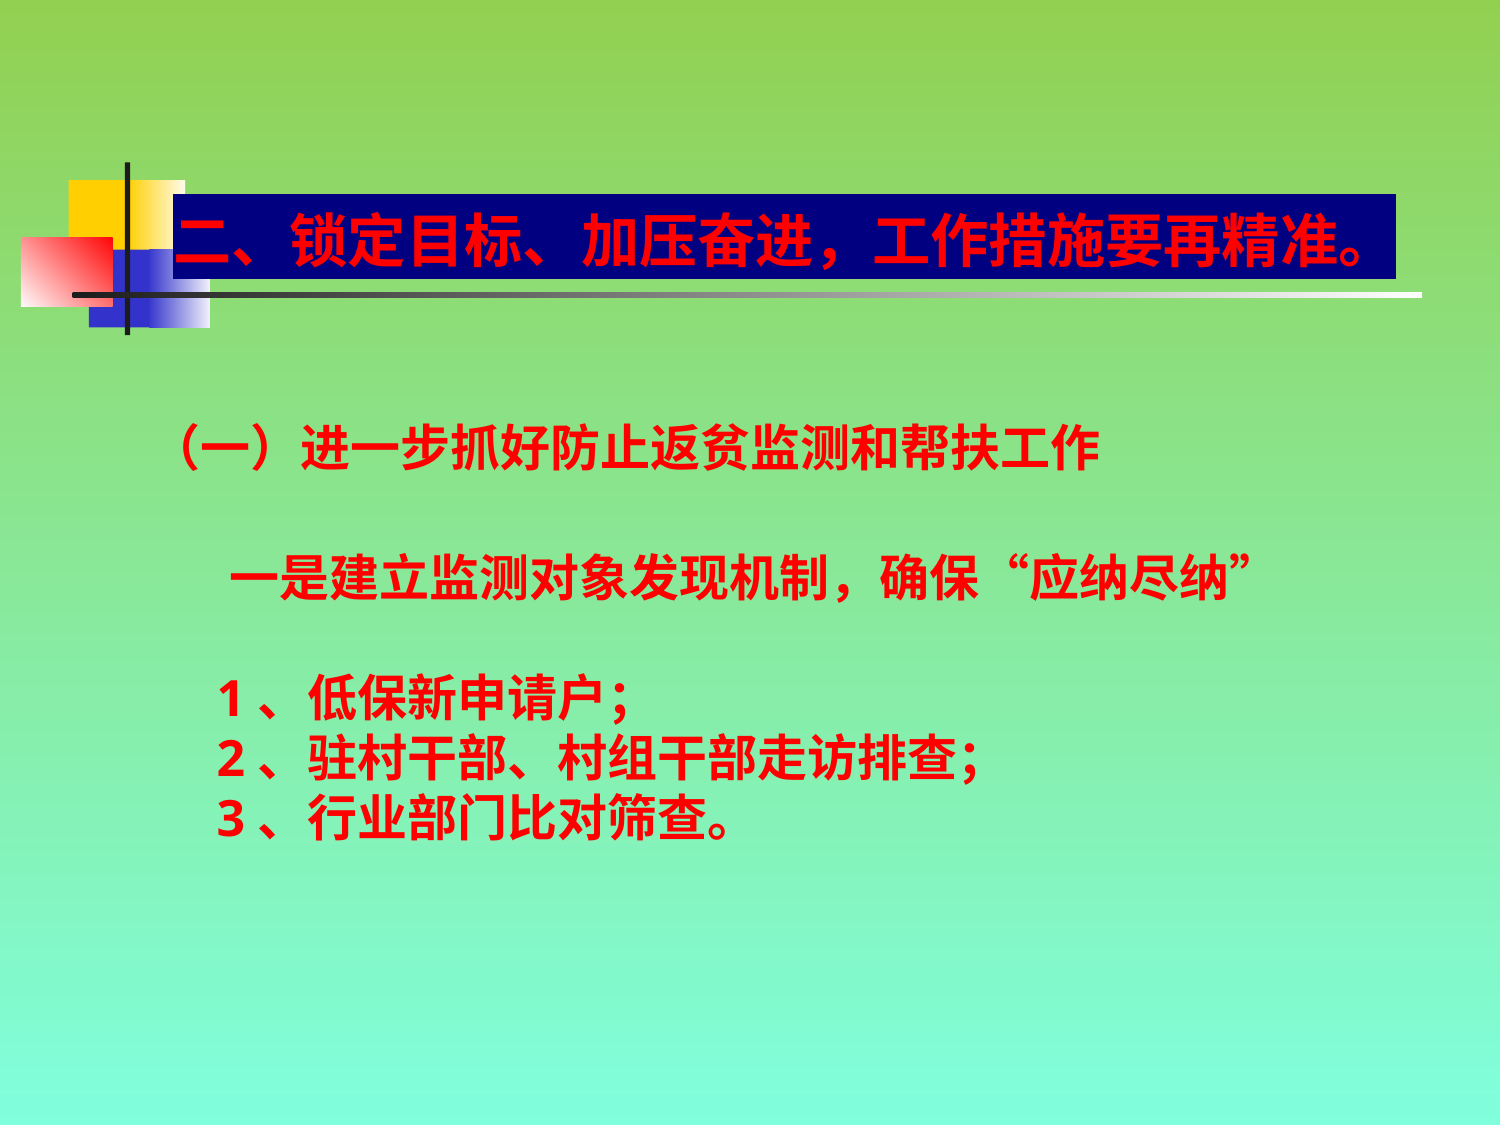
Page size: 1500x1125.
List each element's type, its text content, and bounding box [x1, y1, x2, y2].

text_box 二、锁定目标、加压奋进，工作措施要再精准。 [158, 196, 1455, 282]
text_box 一是建立监测对象发现机制，确保“应纳尽纳” 1、低保新申请户； 2、驻村干部、村组干部走访排查； 3、行业部门比对筛查。 [123, 538, 1412, 854]
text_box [867, 478, 1074, 714]
text_box （一）进一步抓好防止返贫监测和帮扶工作 [135, 408, 1399, 484]
